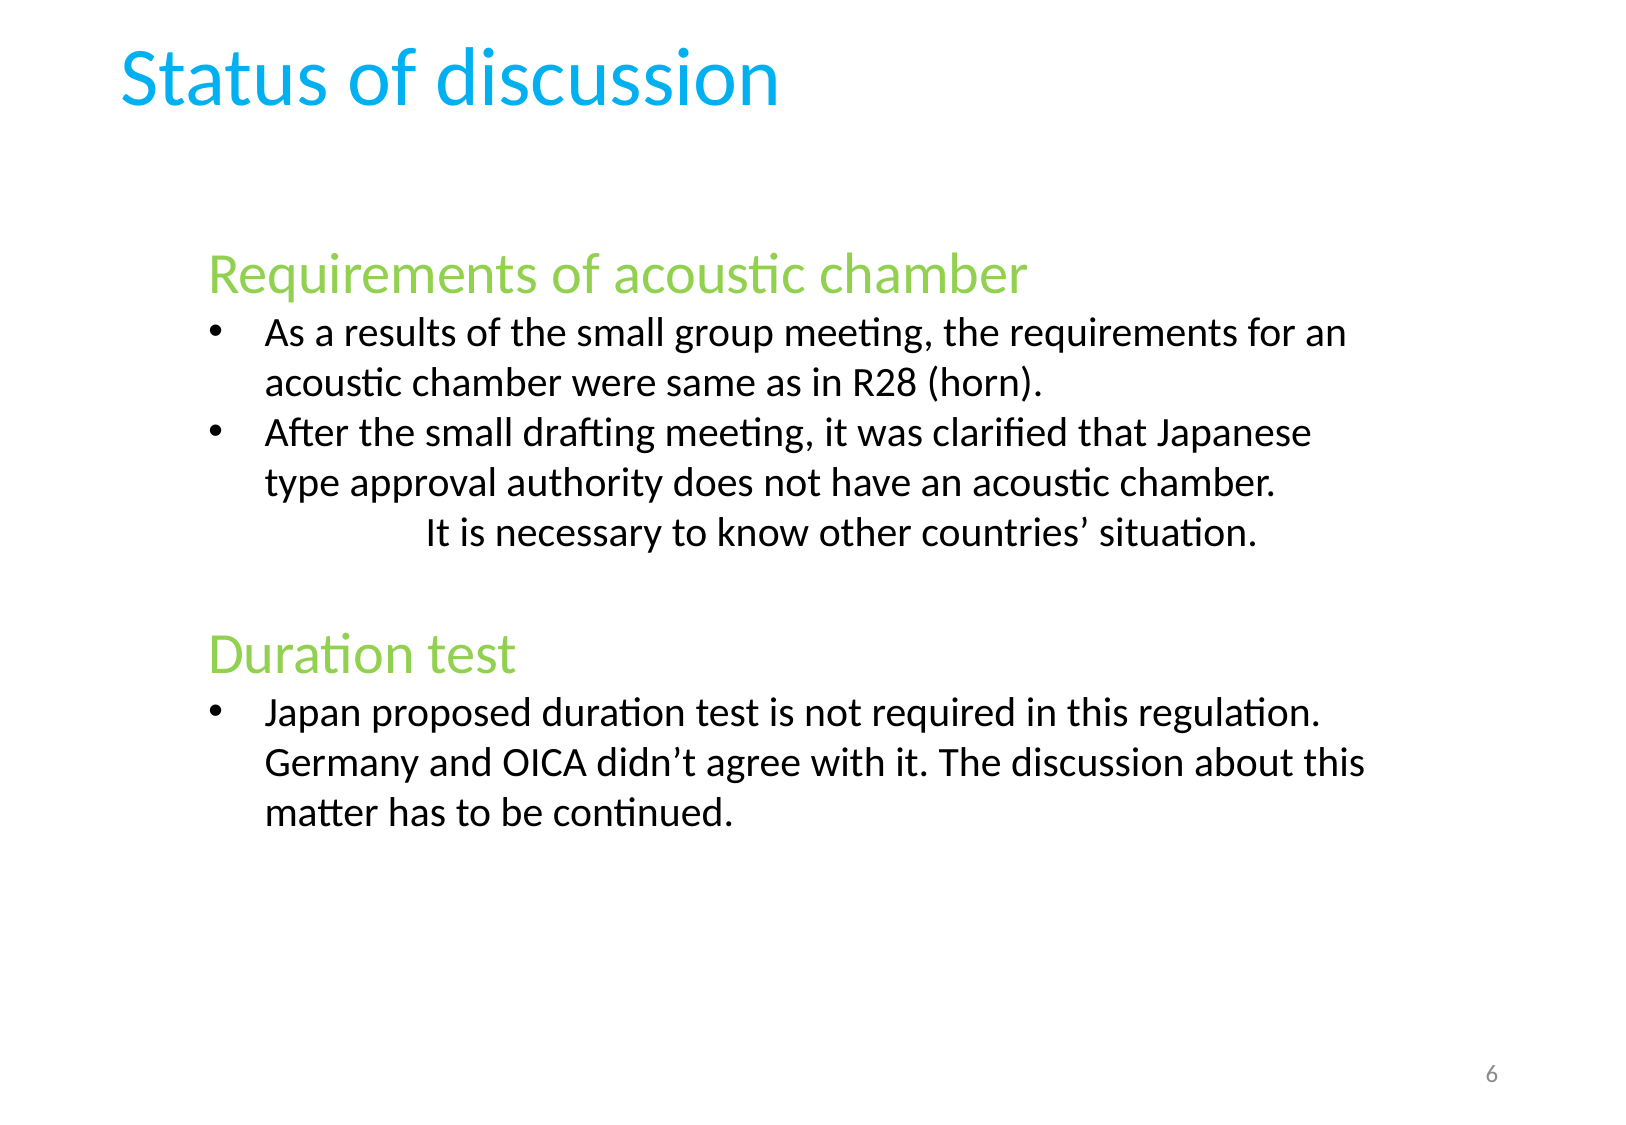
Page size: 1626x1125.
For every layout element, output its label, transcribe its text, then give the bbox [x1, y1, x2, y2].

text_box Requirements of acoustic chamber As a results of the small group meeting, the requirements for an acoustic chamber were same as in R28 (horn). After the small drafting meeting, it was clarified that Japanese type approval authority does not have an acoustic chamber. It is necessary to know other countries’ situation. Duration test Japan proposed duration test is not required in this regulation. Germany and OICA didn’t agree with it. The discussion about this matter has to be continued. [193, 107, 1403, 843]
slide_number 6 [1147, 1042, 1514, 1103]
text_box Status of discussion [106, 14, 1315, 130]
